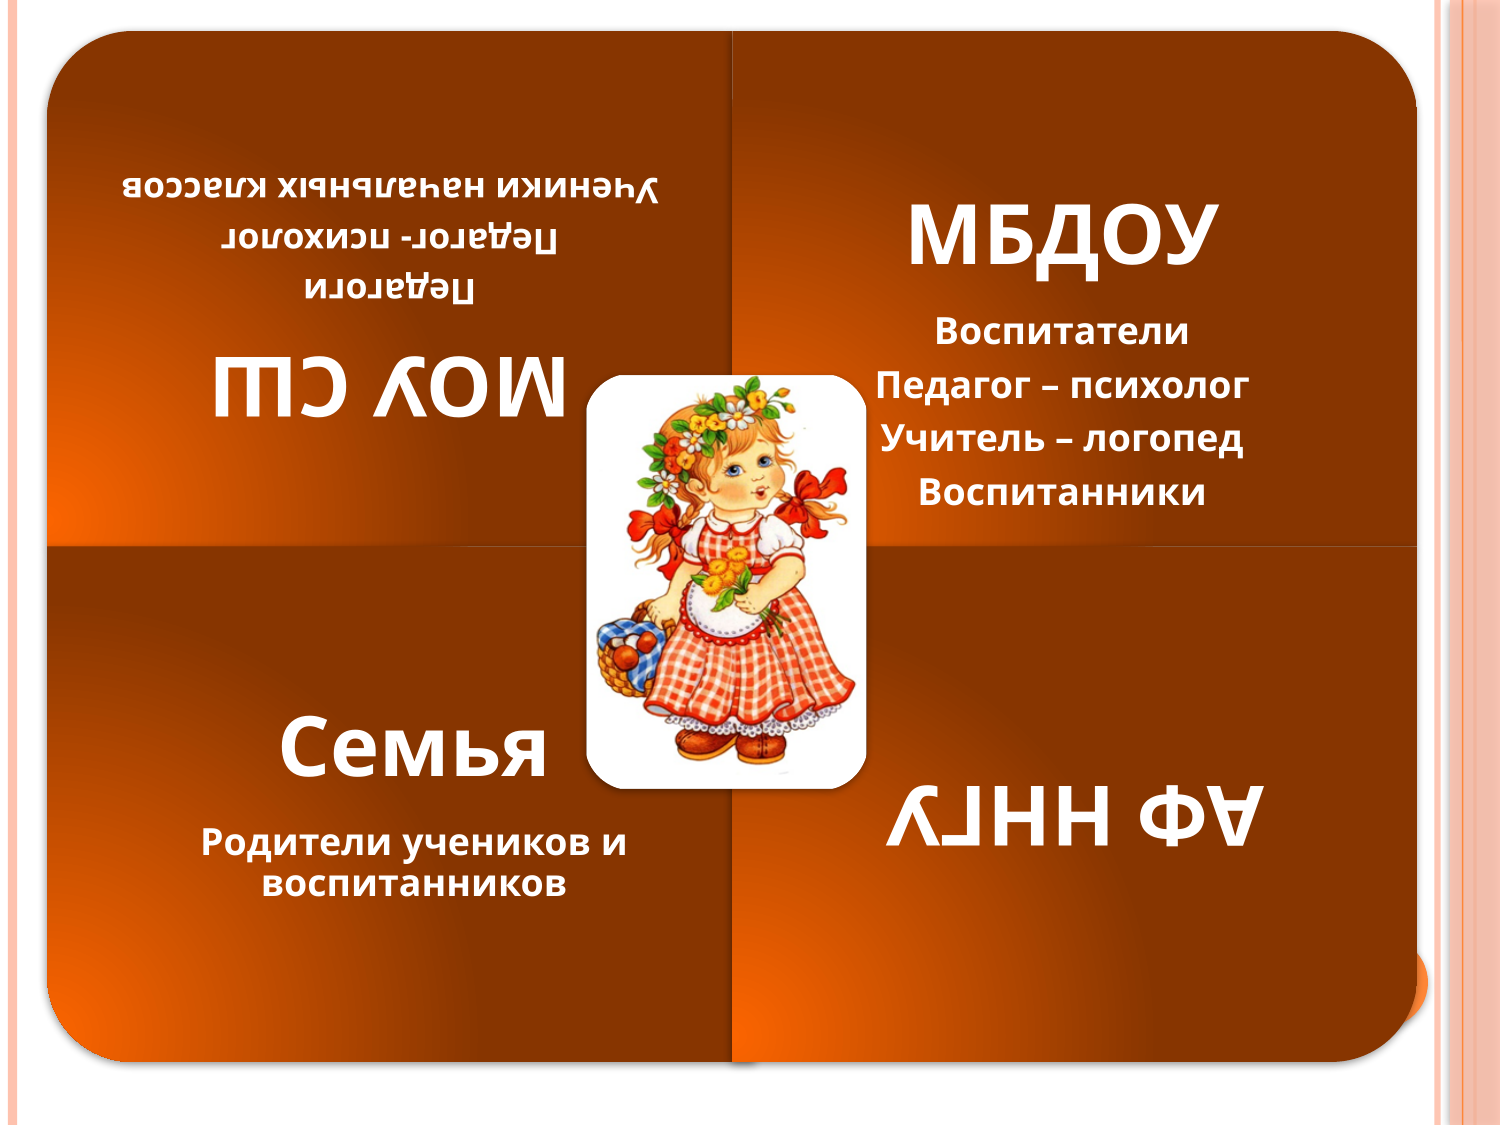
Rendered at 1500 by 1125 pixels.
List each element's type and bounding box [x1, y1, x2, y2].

list [40, 30, 1412, 1063]
